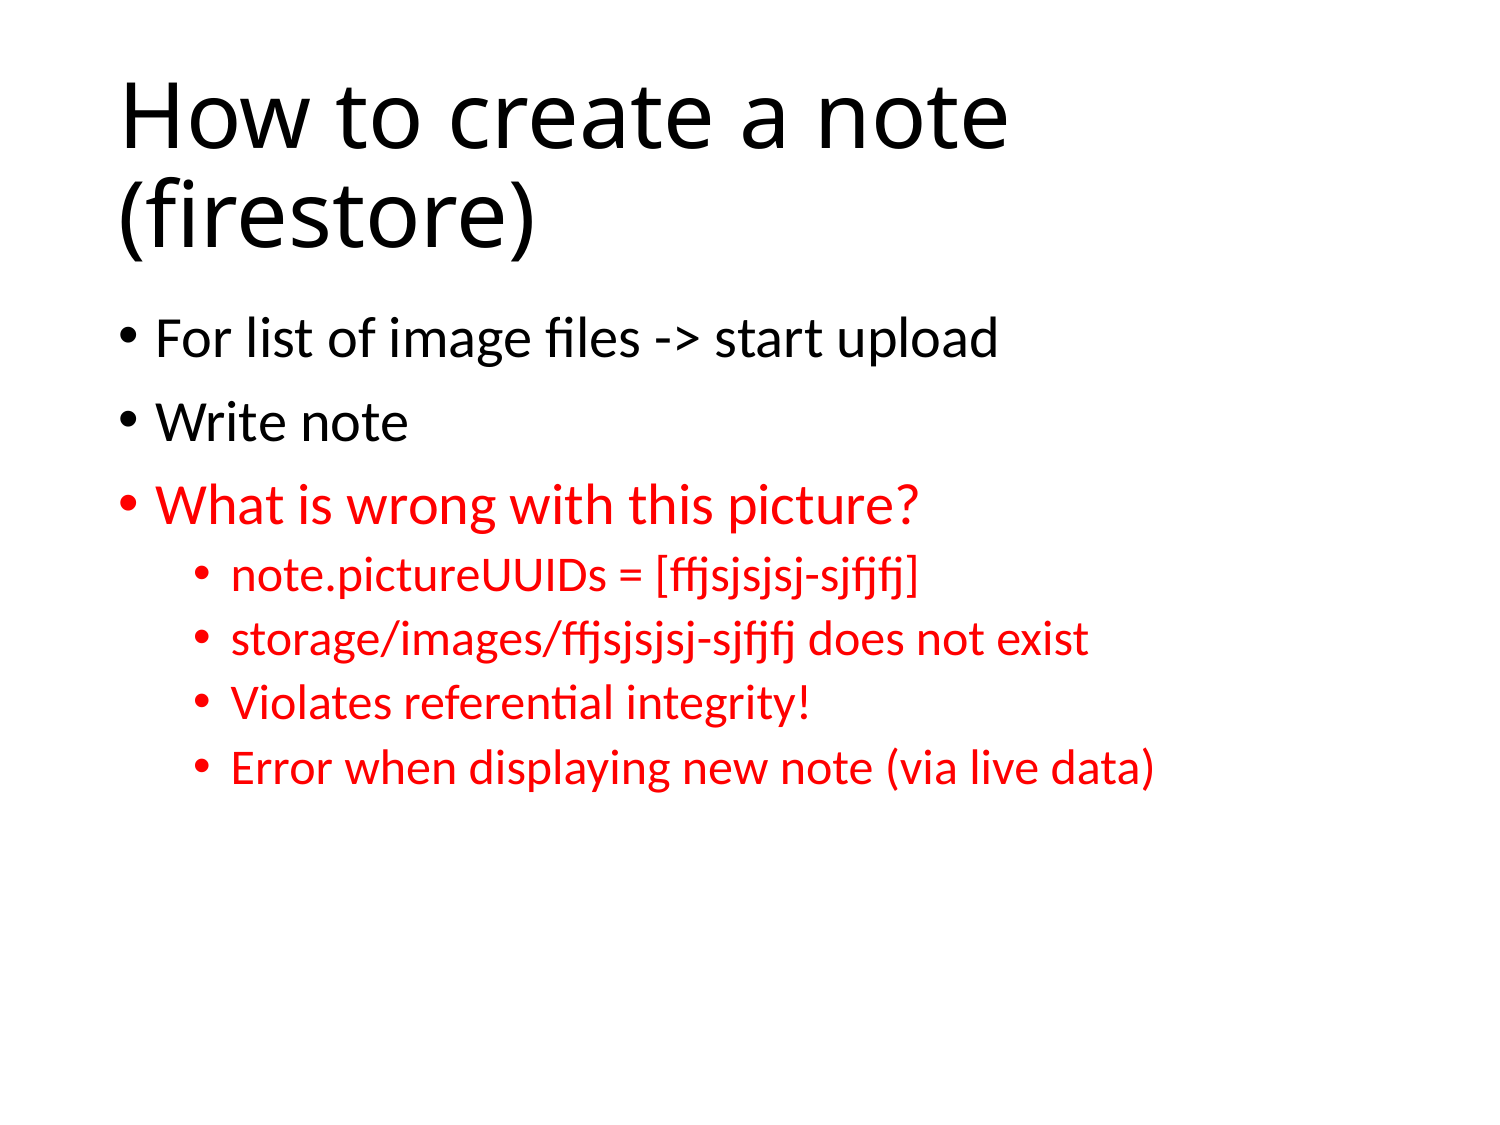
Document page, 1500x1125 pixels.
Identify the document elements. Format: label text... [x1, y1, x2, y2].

list For list of image files -> start upload Write note What is wrong with this picture? note.pictureUUIDs = [ffjsjsjsj-sjfjfj] storage/images/ffjsjsjsj-sjfjfj does not exist Violates referential integrity! Error when displaying new note (via live data) [103, 299, 1397, 1014]
title How to create a note (firestore) [103, 59, 1397, 278]
